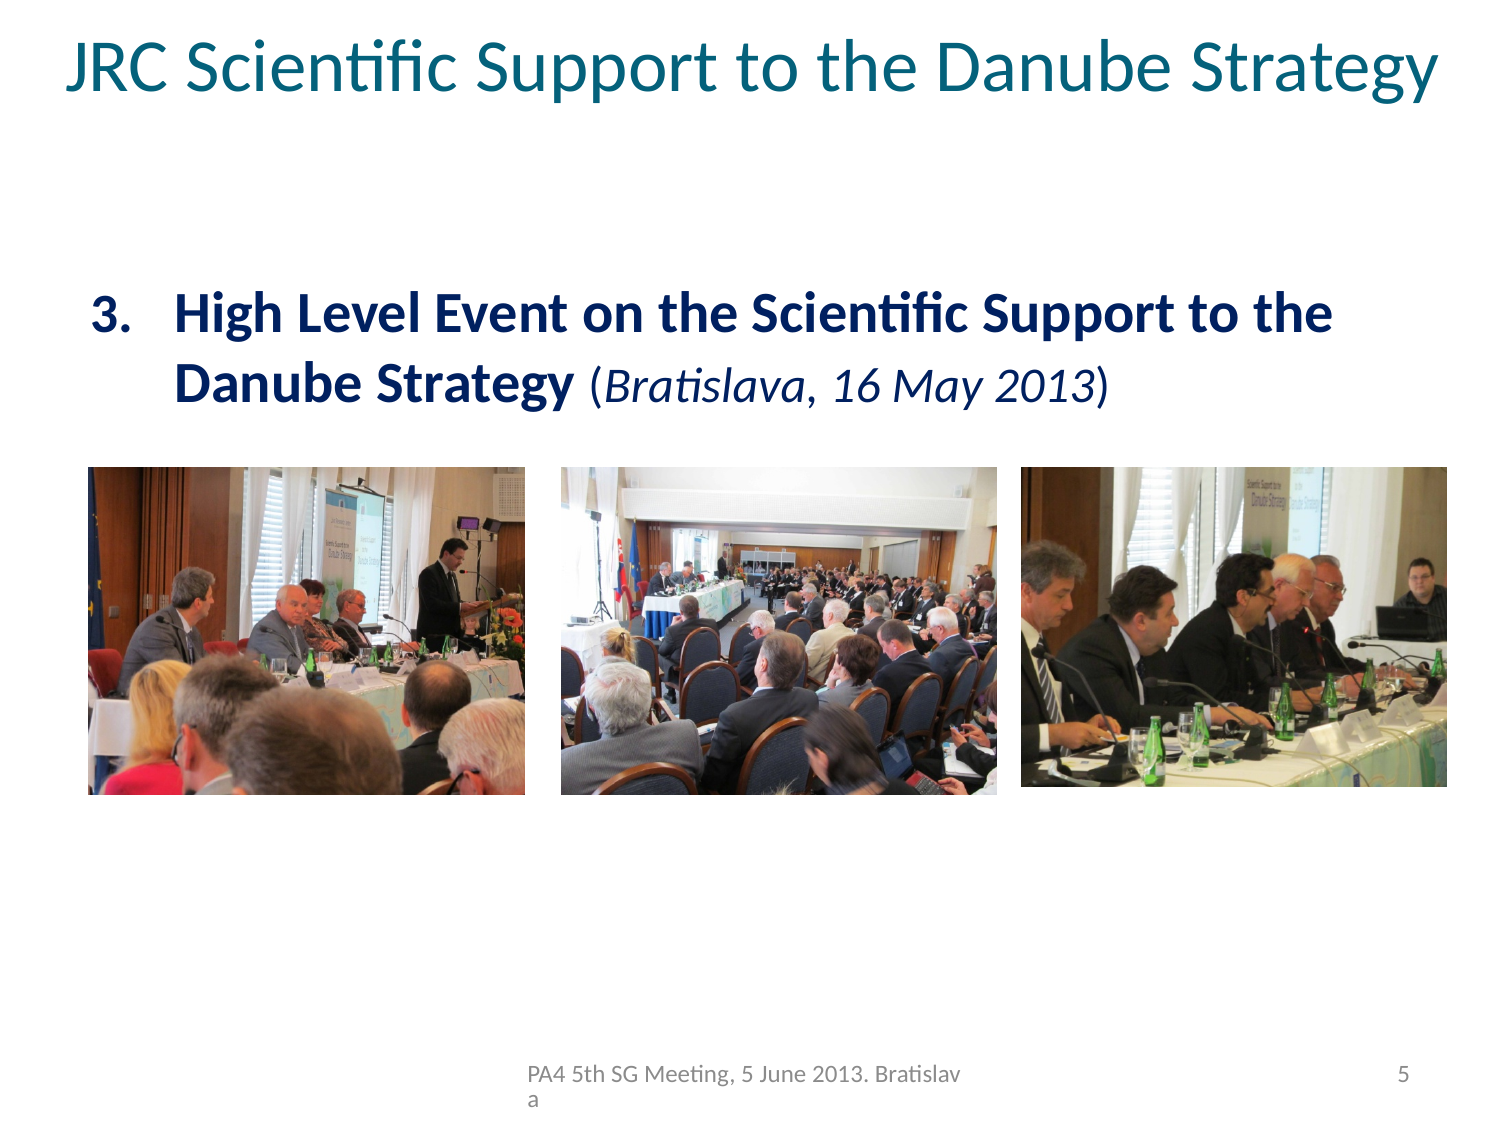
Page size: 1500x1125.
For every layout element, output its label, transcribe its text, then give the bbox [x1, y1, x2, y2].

footer PA4 5th SG Meeting, 5 June 2013. Bratislava [512, 1042, 988, 1103]
picture [1021, 467, 1448, 788]
picture [88, 467, 525, 795]
picture [560, 467, 998, 795]
text_box JRC Scientific Support to the Danube Strategy [64, 0, 1449, 107]
slide_number 5 [1074, 1042, 1425, 1103]
text_box High Level Event on the Scientific Support to the Danube Strategy (Bratislava, 16 May 2013) [74, 208, 1425, 1071]
